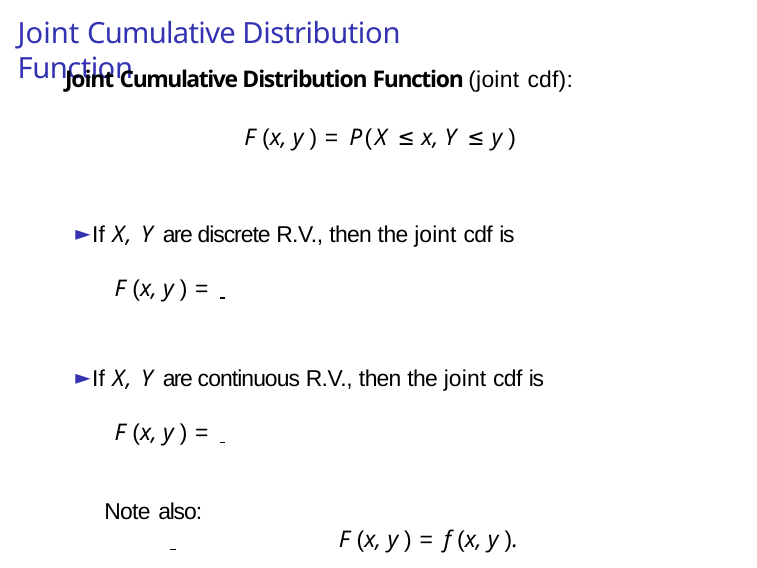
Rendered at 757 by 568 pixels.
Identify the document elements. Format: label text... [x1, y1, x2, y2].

title Joint Cumulative Distribution Function [15, 11, 496, 110]
text_box Joint Cumulative Distribution Function (joint cdf): F (x, y ) = P(X ≤ x, Y ≤ y ) ► If X, Y are discrete R.V., then the joint cdf is F (x, y ) = ► If X, Y are continuous R.V., then the joint cdf is F (x, y ) = Note also: F (x, y ) = f (x, y ). [56, 62, 694, 553]
